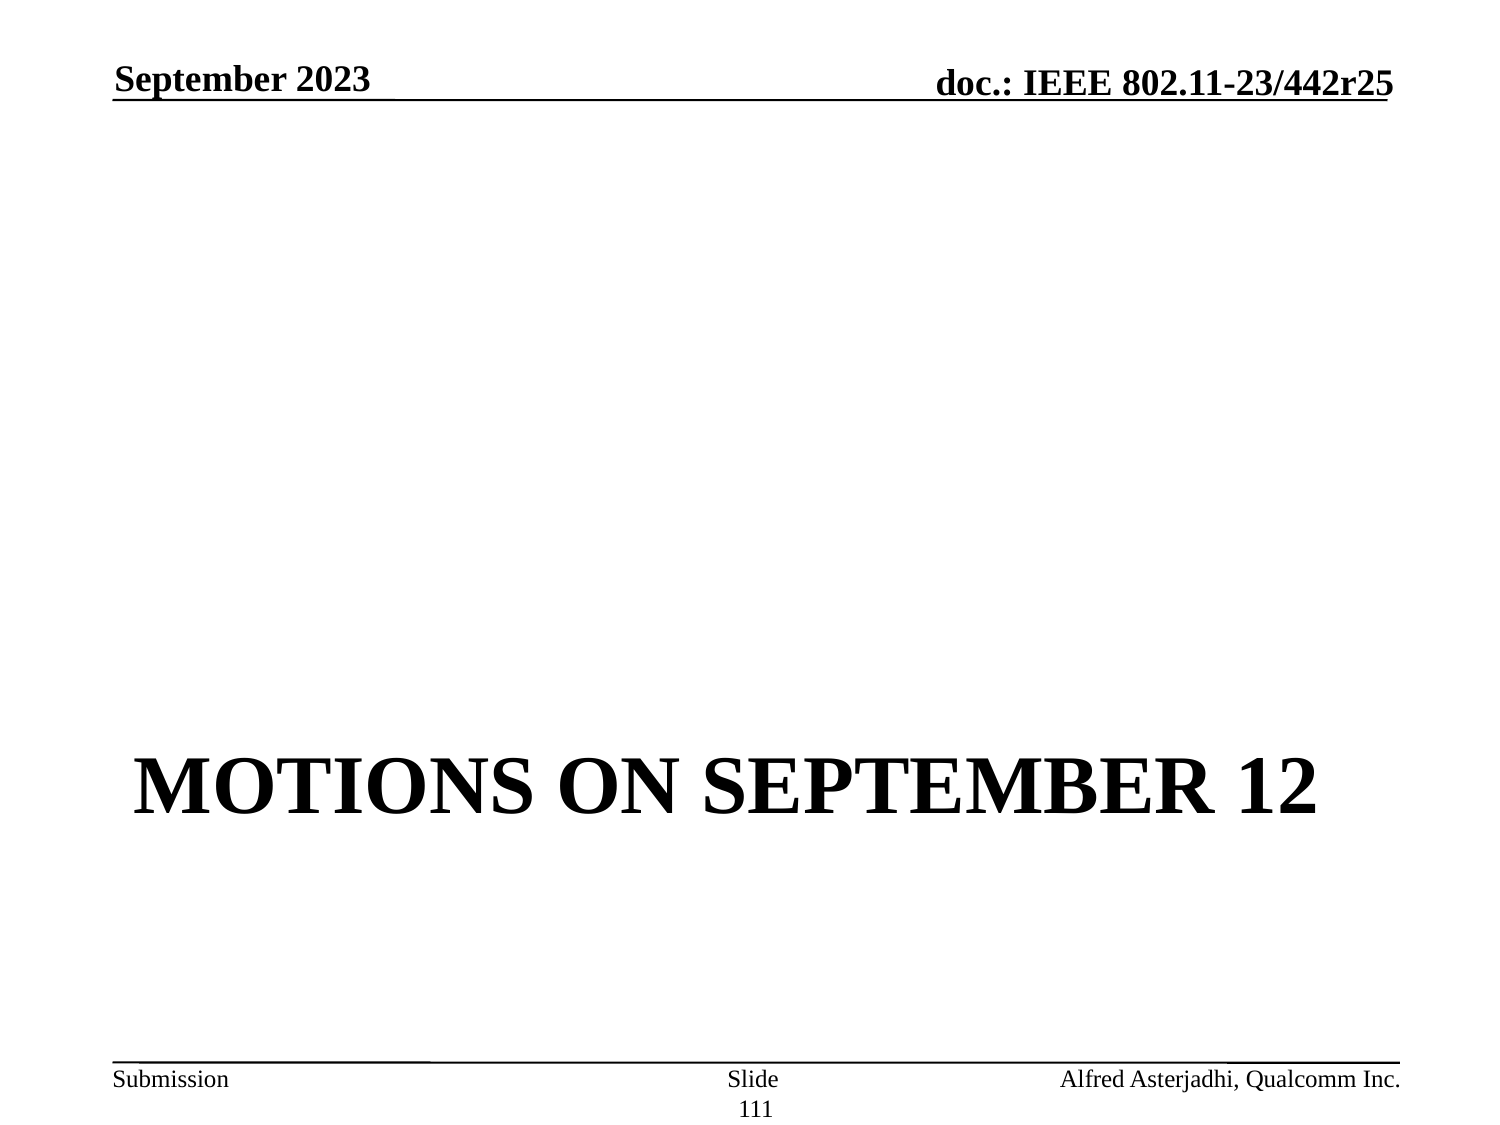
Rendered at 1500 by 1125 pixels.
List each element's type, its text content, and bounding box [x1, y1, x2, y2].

footer Alfred Asterjadhi, Qualcomm Inc. [878, 1061, 1402, 1093]
title Motions on September 12 [118, 722, 1394, 947]
slide_number Slide 111 [712, 1061, 800, 1123]
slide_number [114, 54, 423, 100]
